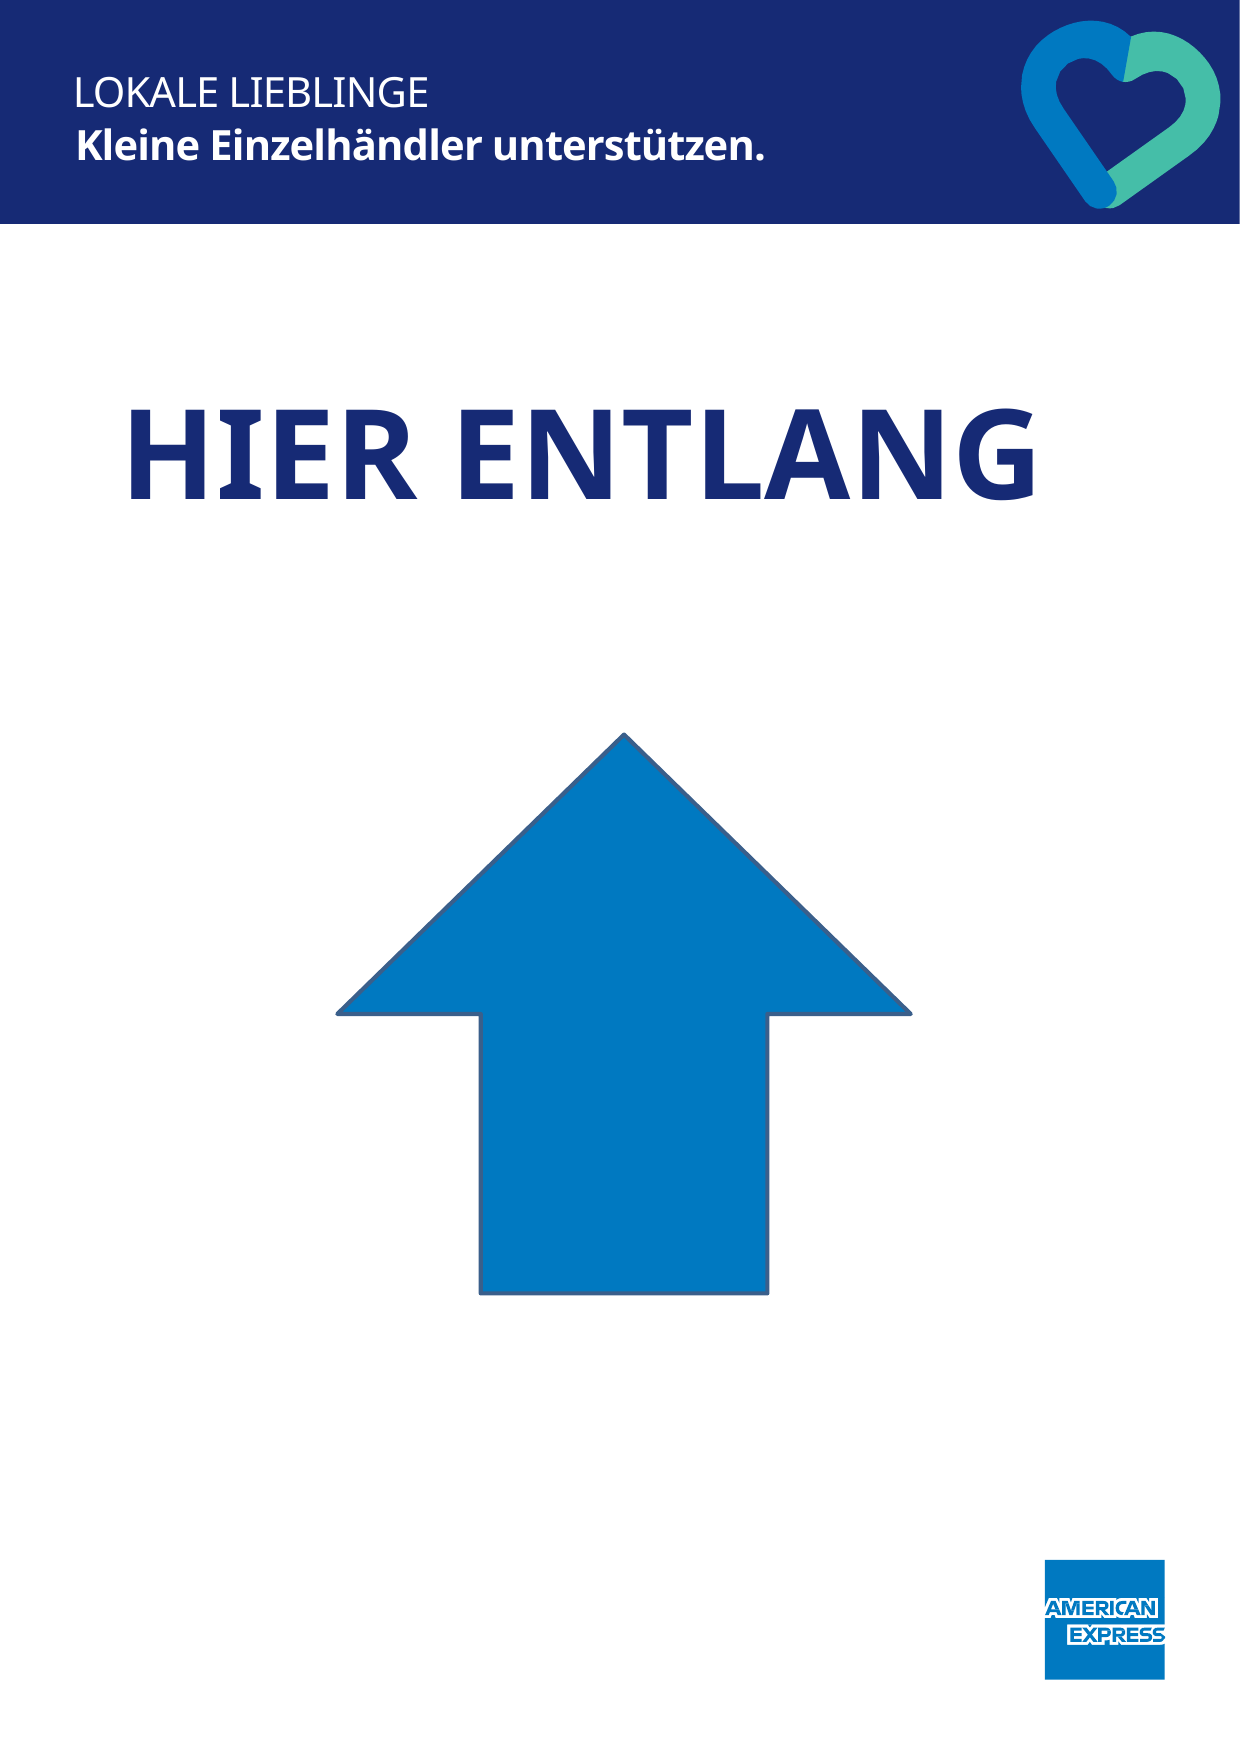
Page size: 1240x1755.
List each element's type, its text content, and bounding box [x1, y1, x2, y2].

text_box [1021, 20, 1132, 209]
text_box [1115, 1600, 1155, 1616]
text_box [1070, 1627, 1111, 1642]
text_box [1112, 1627, 1166, 1642]
text_box LOKALE LIEBLINGE Kleine Einzelhändler unterstützen. [72, 64, 970, 169]
text_box [0, 0, 1240, 224]
text_box [1082, 1600, 1094, 1616]
text_box [1095, 1600, 1114, 1616]
text_box [335, 732, 913, 1296]
text_box [1044, 1559, 1165, 1680]
text_box [1106, 31, 1221, 209]
list HIER ENTLANG [120, 347, 1128, 1377]
text_box [1045, 1600, 1080, 1616]
